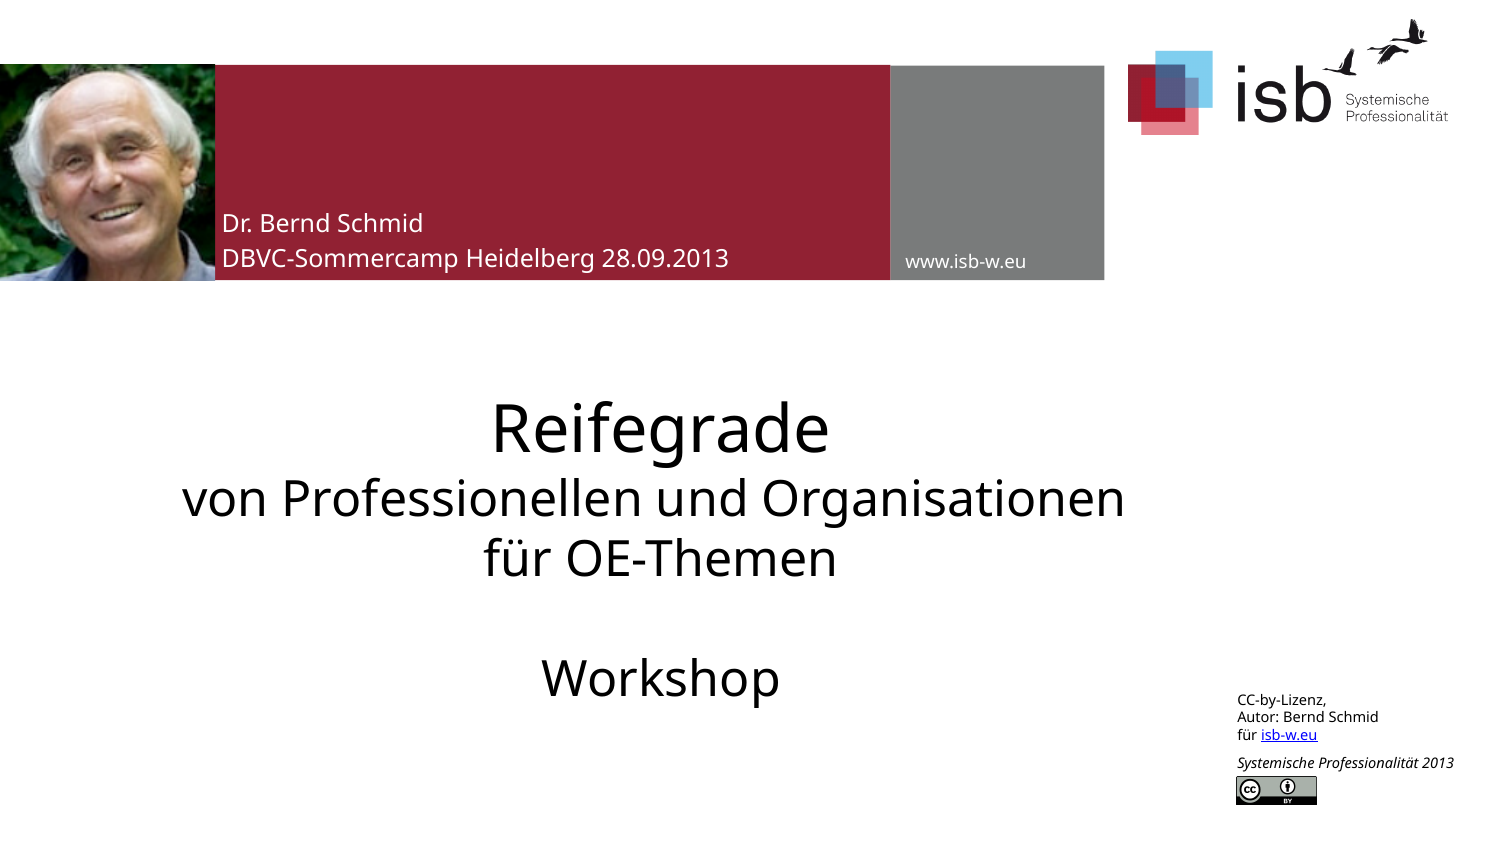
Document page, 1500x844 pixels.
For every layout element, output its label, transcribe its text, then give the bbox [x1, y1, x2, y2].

picture [1236, 775, 1318, 805]
text_box CC-by-Lizenz, Autor: Bernd Schmid für isb-w.eu Systemische Professionalität 2013 [1222, 543, 1500, 844]
title Reifegrade von Professionellen und Organisationen für OE-Themen Workshop [100, 280, 1223, 812]
picture [0, 64, 216, 281]
picture [1128, 14, 1461, 139]
subtitle Dr. Bernd Schmid DBVC-Sommercamp Heidelberg 28.09.2013 [216, 64, 891, 281]
